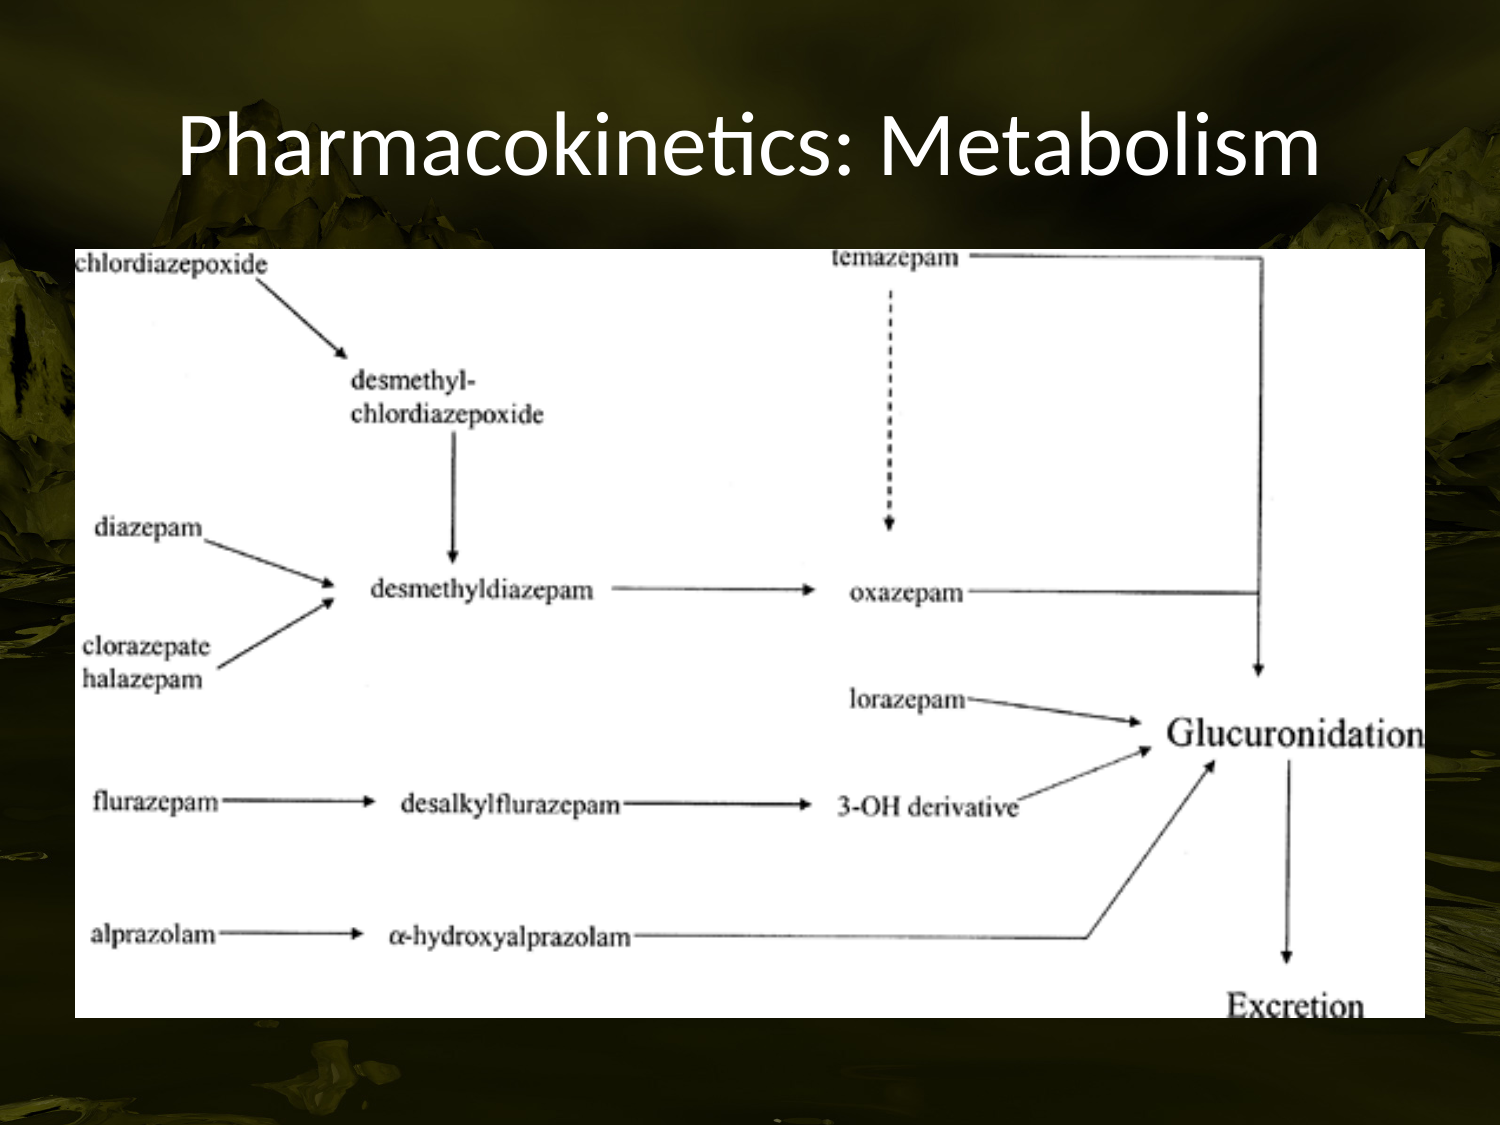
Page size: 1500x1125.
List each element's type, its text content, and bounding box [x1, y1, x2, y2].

title Pharmacokinetics: Metabolism [75, 45, 1425, 233]
picture [0, 0, 1500, 1125]
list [75, 249, 1425, 1018]
